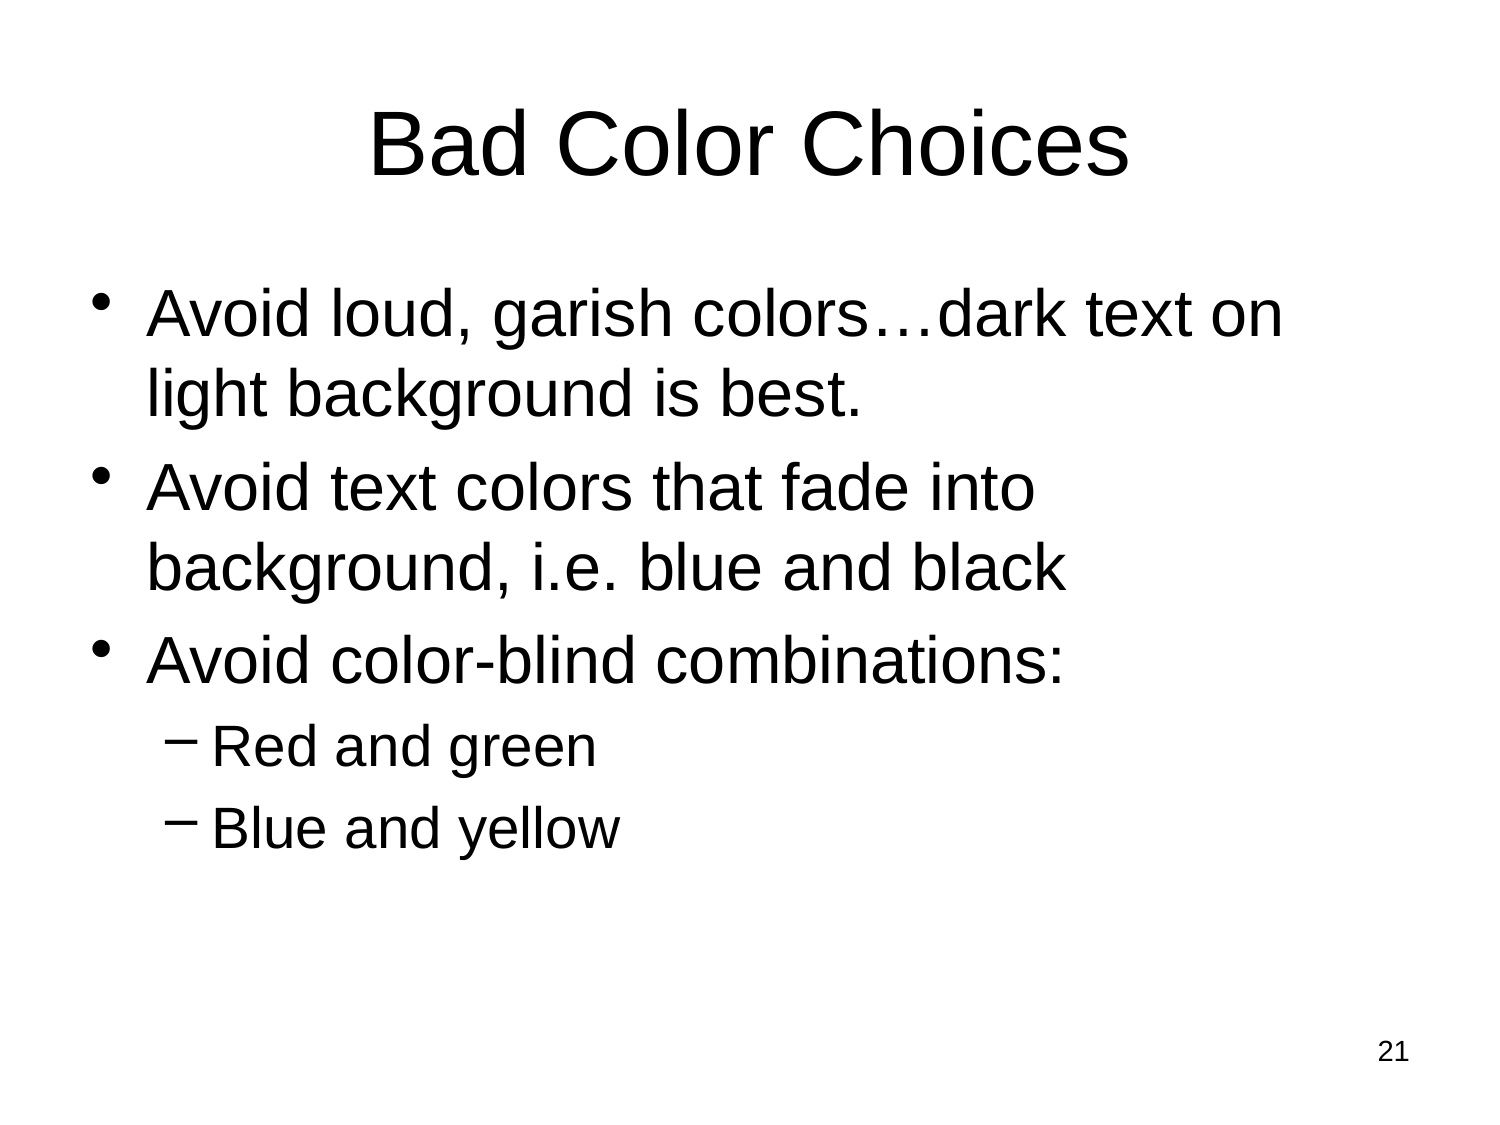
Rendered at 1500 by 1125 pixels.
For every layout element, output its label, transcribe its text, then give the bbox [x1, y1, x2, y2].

list Avoid loud, garish colors…dark text on light background is best. Avoid text colors that fade into background, i.e. blue and black Avoid color-blind combinations: Red and green Blue and yellow [75, 262, 1425, 1005]
slide_number 21 [1074, 1024, 1425, 1103]
title Bad Color Choices [75, 45, 1425, 233]
